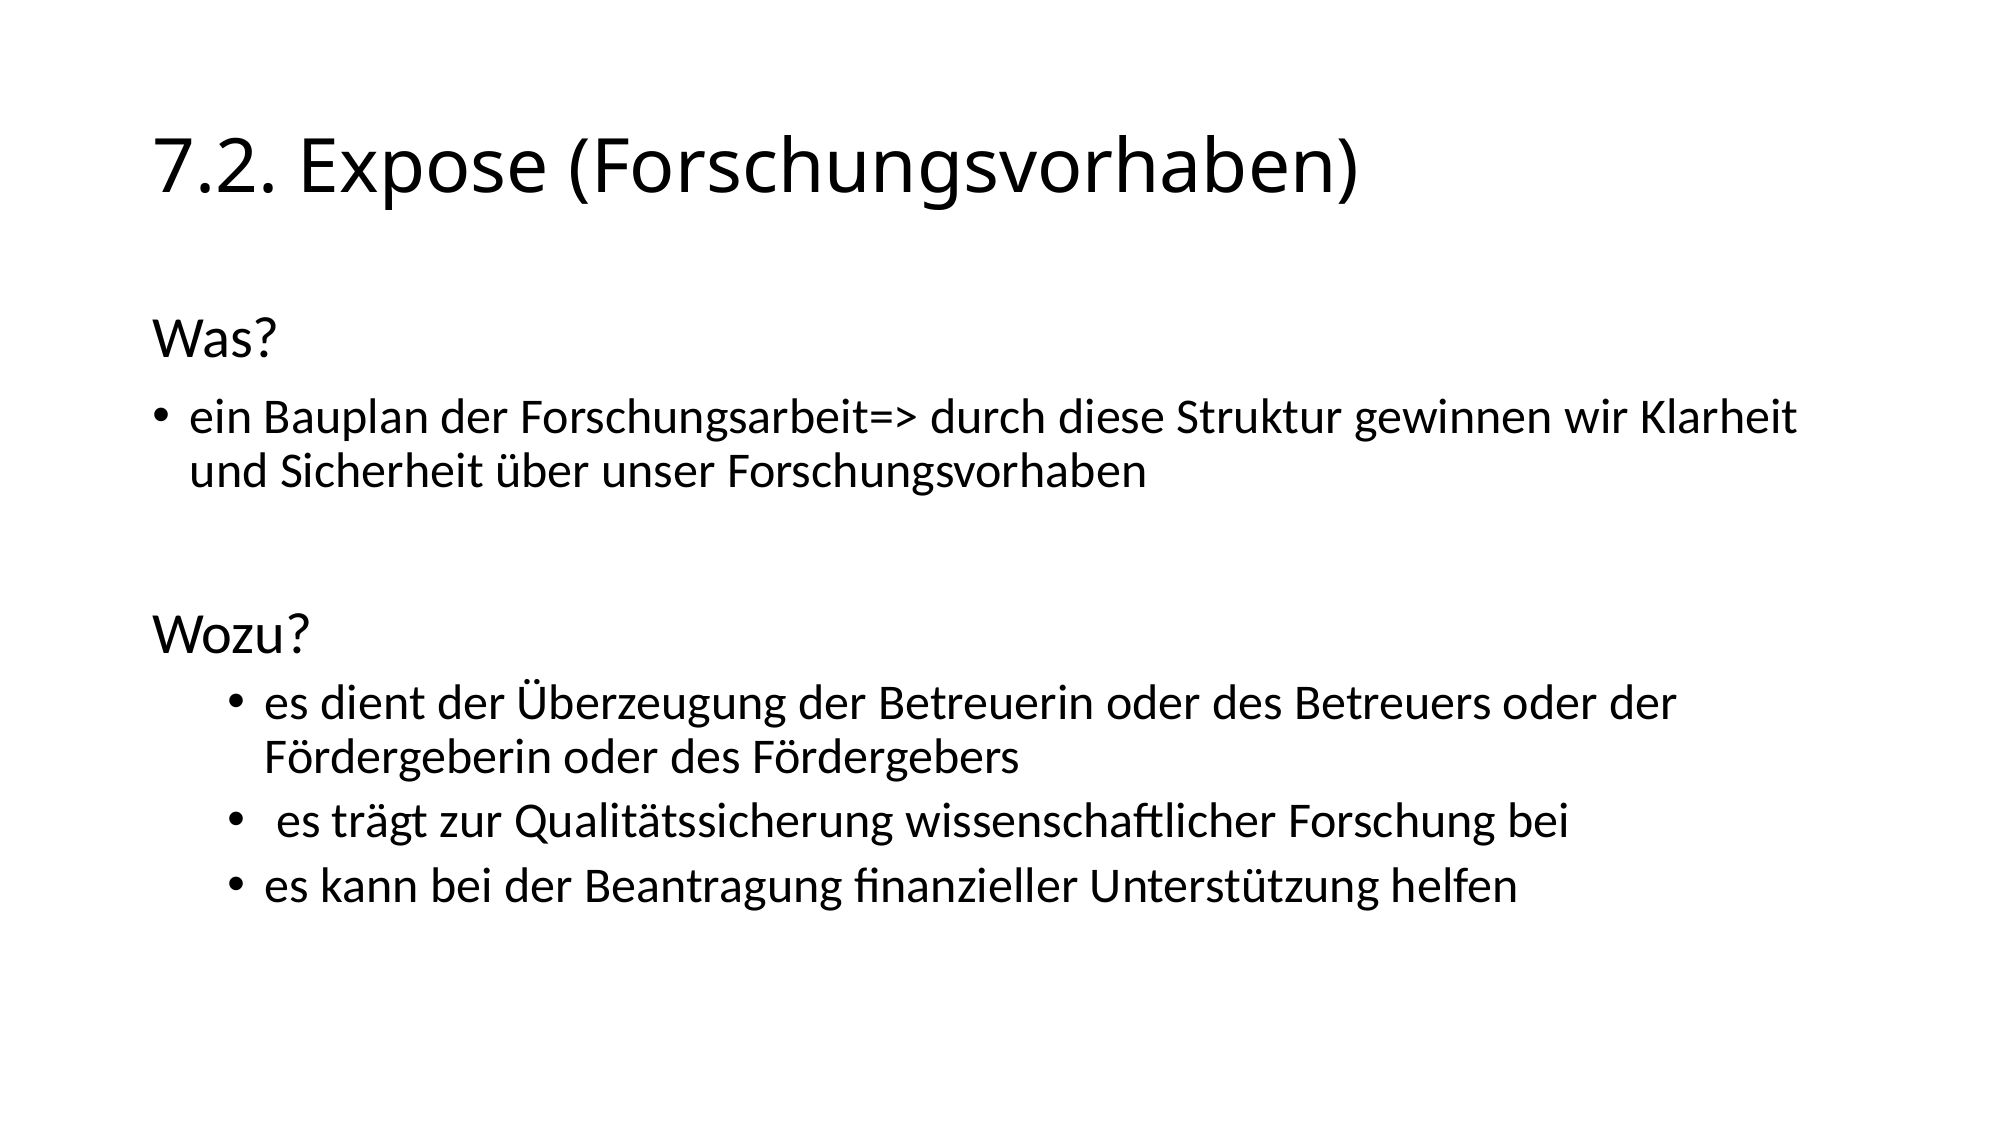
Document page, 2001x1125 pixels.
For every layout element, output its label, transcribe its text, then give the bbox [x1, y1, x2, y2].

list Was? ein Bauplan der Forschungsarbeit=> durch diese Struktur gewinnen wir Klarheit und Sicherheit über unser Forschungsvorhaben Wozu? es dient der Überzeugung der Betreuerin oder des Betreuers oder der Fördergeberin oder des Fördergebers es trägt zur Qualitätssicherung wissenschaftlicher Forschung bei es kann bei der Beantragung finanzieller Unterstützung helfen [137, 299, 1863, 1014]
title 7.2. Expose (Forschungsvorhaben) [137, 59, 1863, 278]
